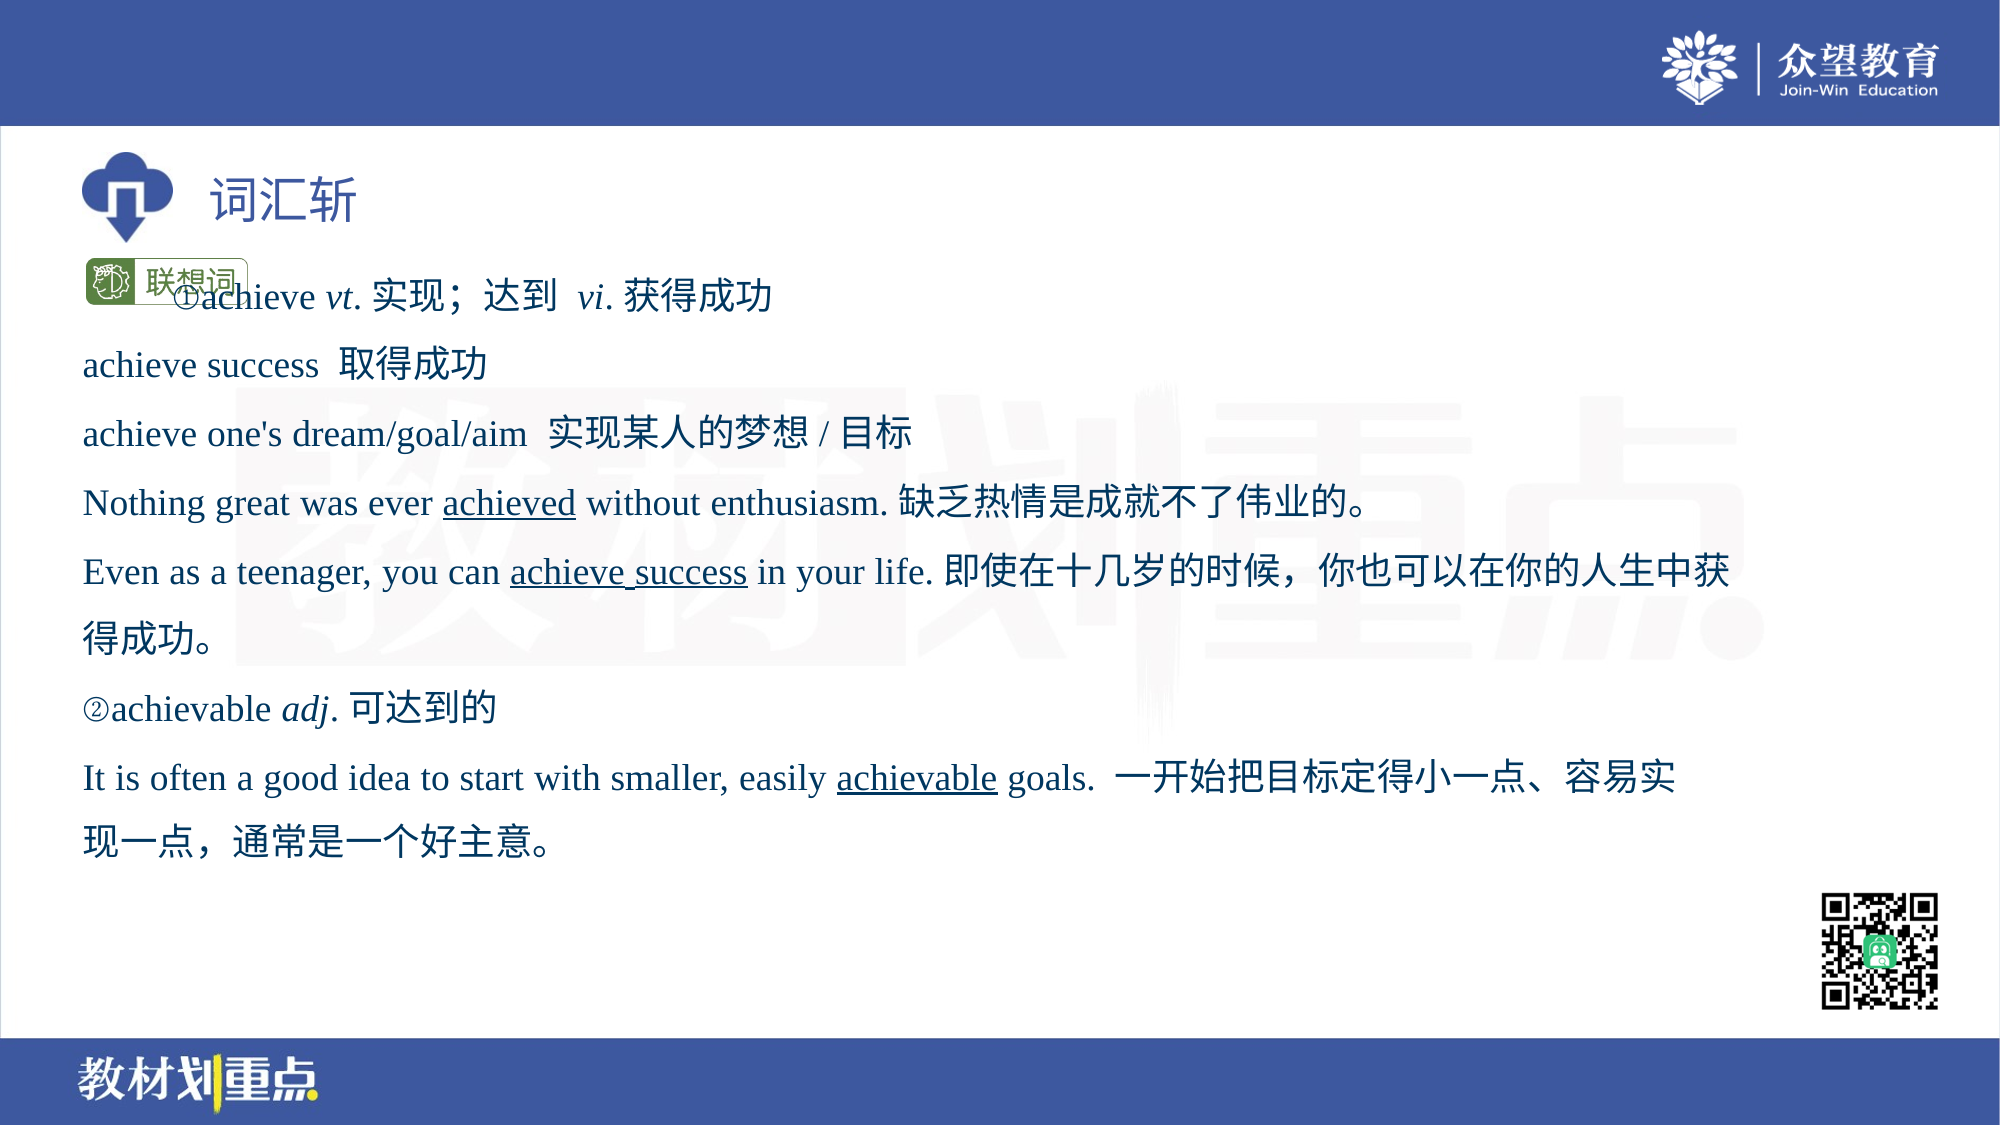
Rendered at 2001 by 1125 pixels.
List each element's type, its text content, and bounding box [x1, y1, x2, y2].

picture [0, 0, 2000, 1125]
text_box ①achieve vt.实现；达到 vi.获得成功 achieve success 取得成功 achieve one's dream/goal/aim 实现某人的梦想/目标 Nothing great was ever achieved without enthusiasm.缺乏热情是成就不了伟业的。 Even as a teenager, you can achieve success in your life.即使在十几岁的时候，你也可以在你的人生中获 得成功。 ②achievable adj.可达到的 It is often a good idea to start with smaller, easily achievable goals. 一开始把目标定得小一点、容易实 现一点，通常是一个好主意。 [82, 248, 1817, 856]
